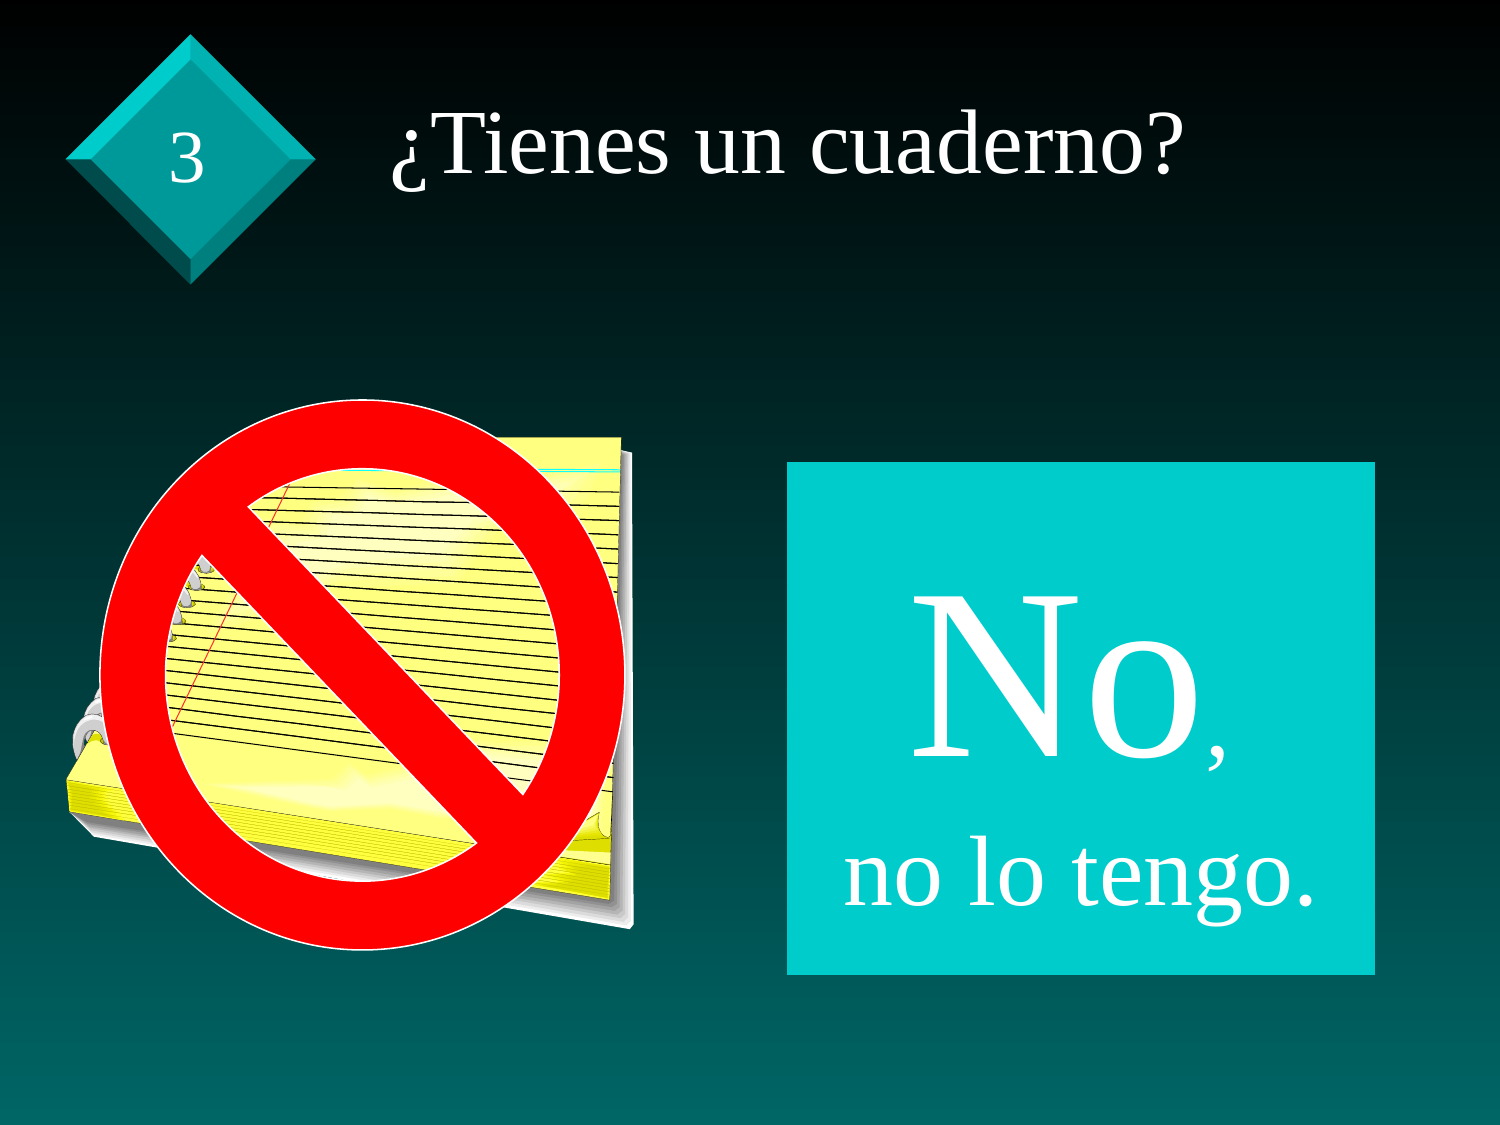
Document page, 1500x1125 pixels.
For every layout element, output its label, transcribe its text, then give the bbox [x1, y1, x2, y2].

text_box [291, 399, 433, 410]
text_box 3 [137, 99, 238, 205]
text_box No, no lo tengo. [787, 462, 1375, 975]
picture [37, 412, 663, 955]
text_box ¿Tienes un cuaderno? [374, 74, 1438, 200]
